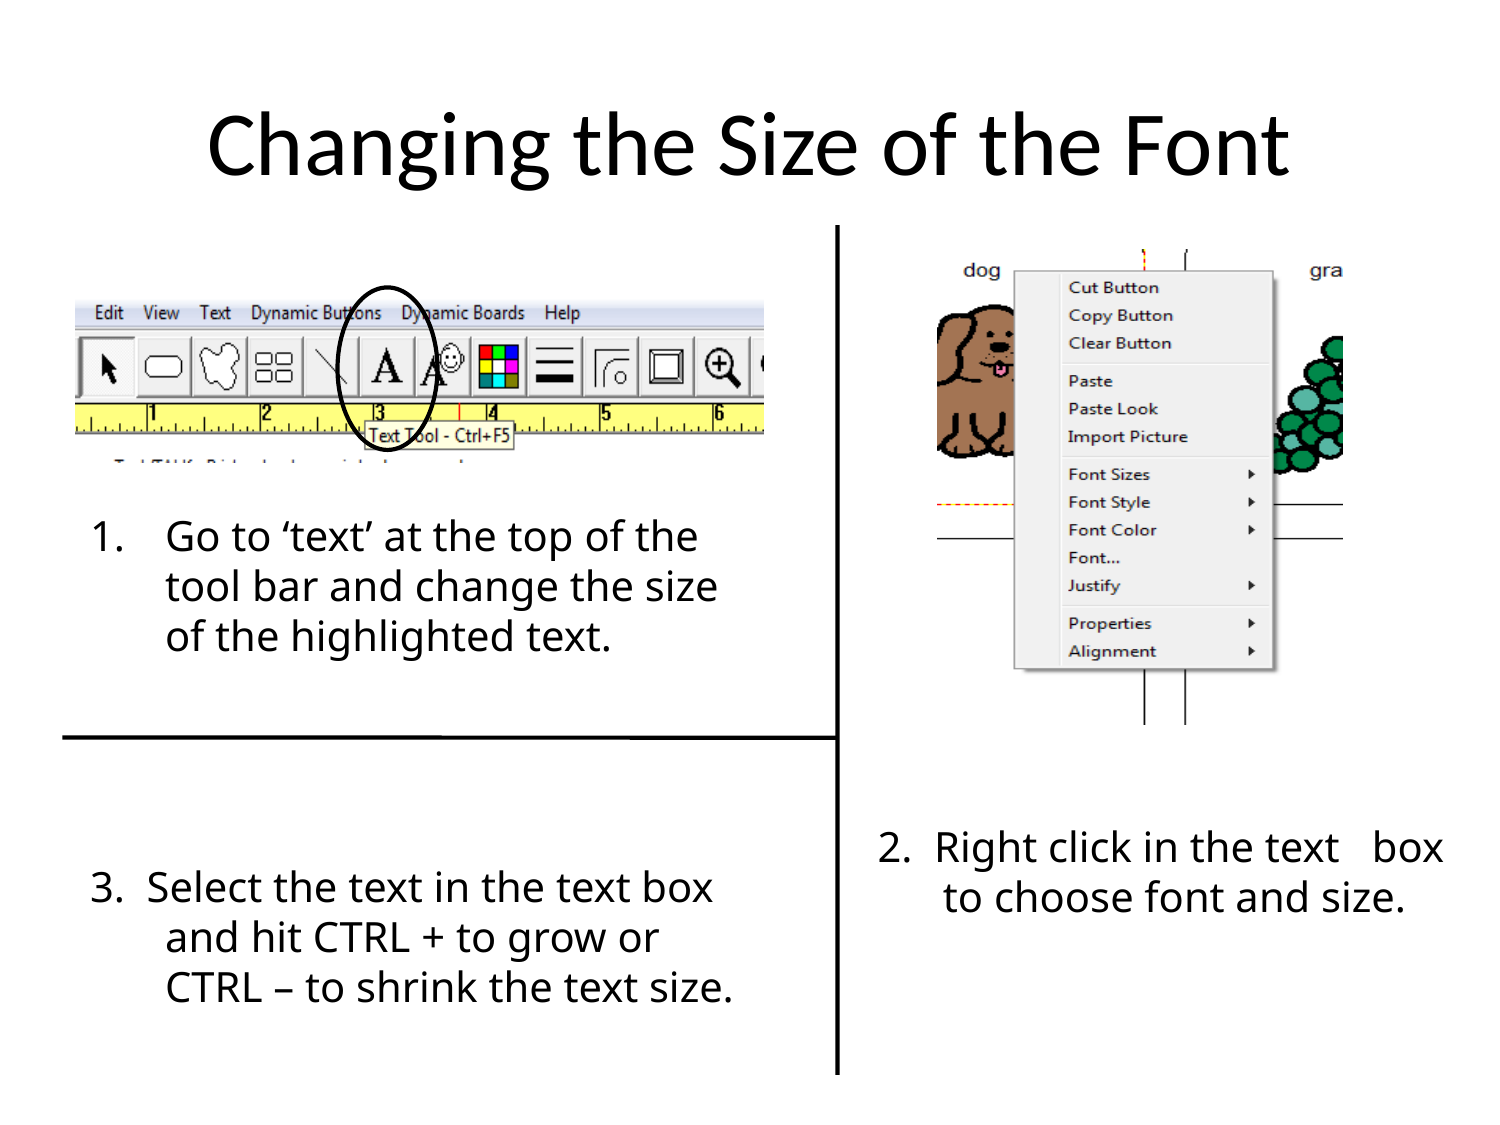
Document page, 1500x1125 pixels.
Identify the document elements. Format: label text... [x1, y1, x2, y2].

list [74, 299, 764, 463]
title Changing the Size of the Font [75, 45, 1425, 233]
picture [937, 249, 1343, 726]
text_box Go to ‘text’ at the top of the tool bar and change the size of the highlighted text. 3. Select the text in the text box and hit CTRL + to grow or CTRL – to shrink the text size. [74, 502, 763, 735]
text_box [359, 285, 416, 298]
text_box 2. Right click in the text box to choose font and size. [862, 813, 1463, 929]
text_box Go to ‘text’ at the top of the tool bar and change the size of the highlighted text. 3. Select the text in the text box and hit CTRL + to grow or CTRL – to shrink the text size. [74, 747, 763, 1018]
